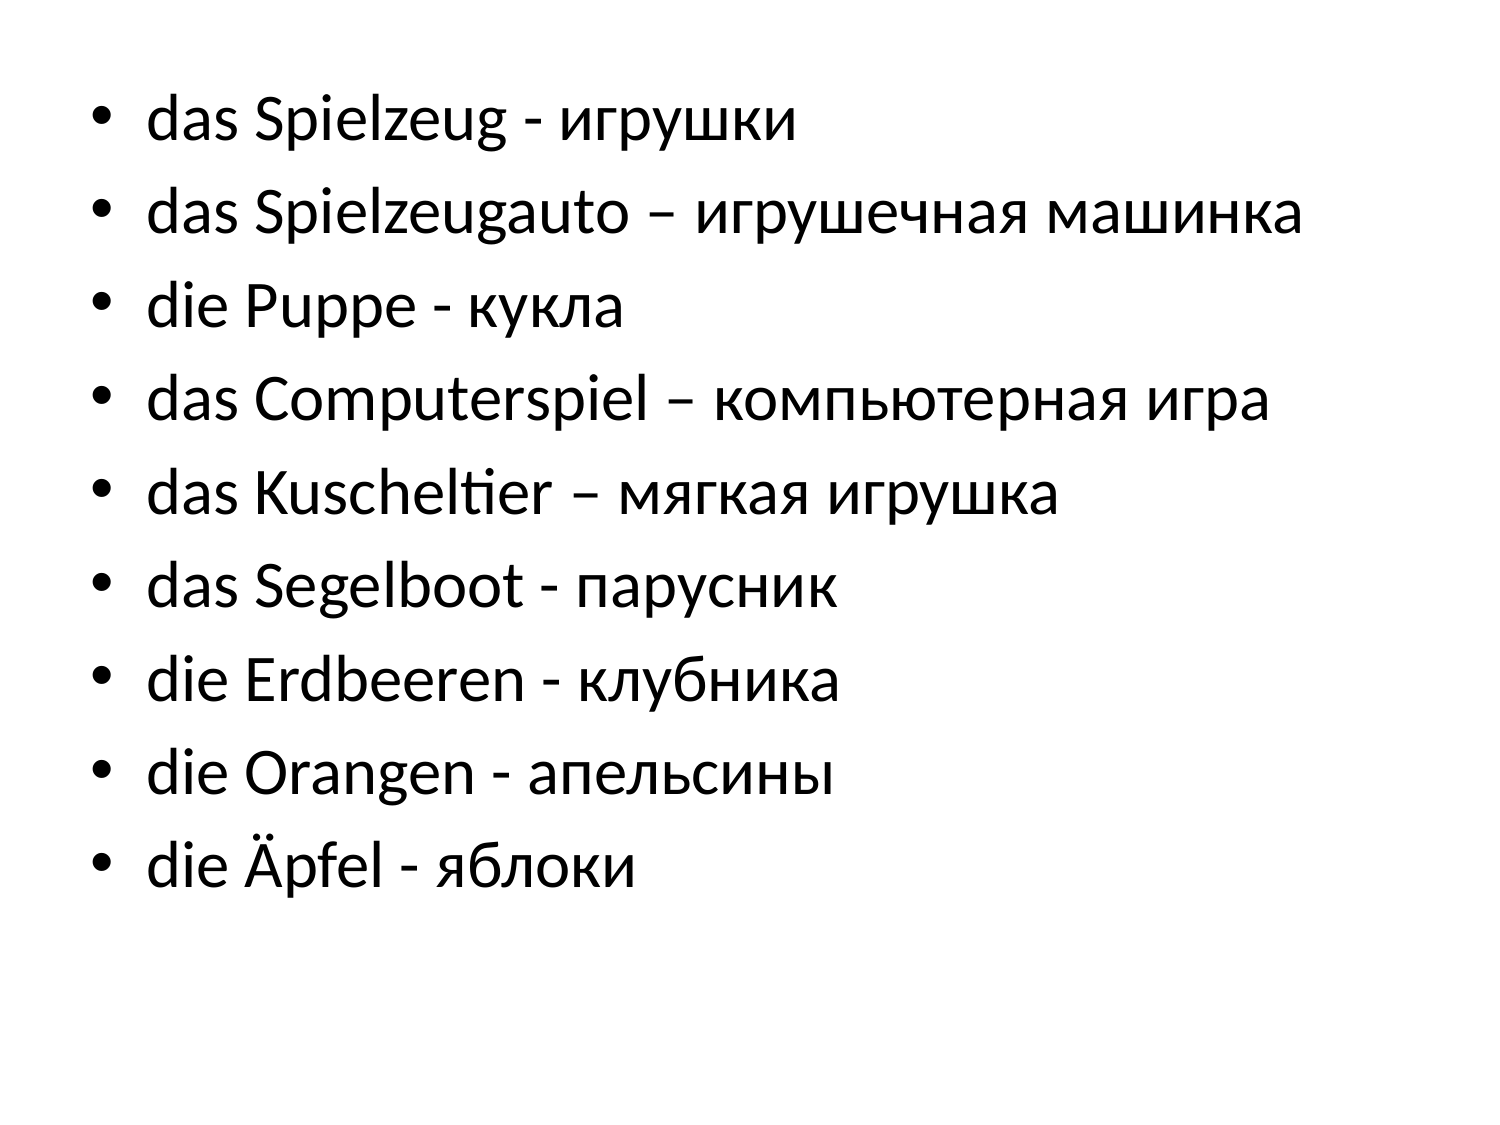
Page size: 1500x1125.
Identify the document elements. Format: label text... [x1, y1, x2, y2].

list das Spielzeug - игрушки das Spielzeugauto – игрушечная машинка die Puppe - кукла das Computerspiel – компьютерная игра das Kuscheltier – мягкая игрушка das Segelboot - парусник die Erdbeeren - клубника die Orangen - апельсины die Äpfel - яблоки [75, 66, 1425, 1083]
